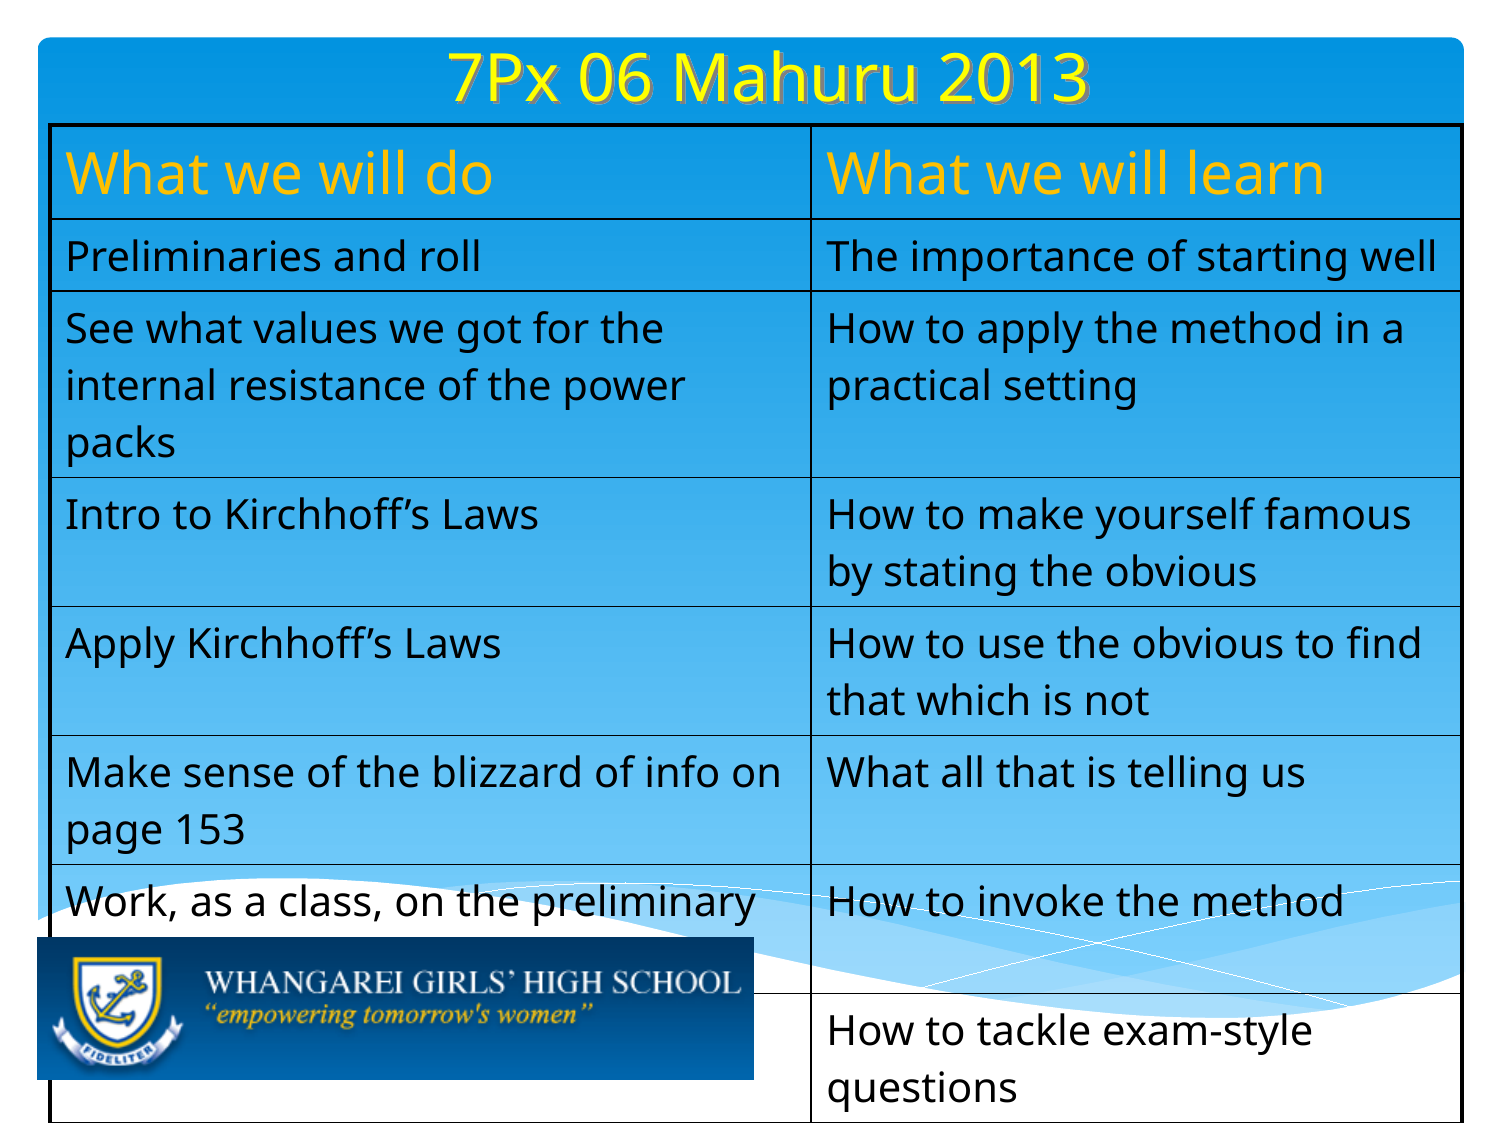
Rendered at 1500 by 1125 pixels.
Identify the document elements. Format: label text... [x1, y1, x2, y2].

table_cell Preliminaries and roll [52, 220, 810, 290]
table_cell Work on Electricity Unit 3 [52, 994, 810, 1122]
table_cell Work, as a class, on the preliminary question on page 154 [52, 865, 810, 993]
table_cell How to tackle exam-style questions [812, 994, 1460, 1122]
table_cell Apply Kirchhoff’s Laws [52, 607, 810, 735]
table_cell How to make yourself famous by stating the obvious [812, 478, 1460, 606]
table_cell How to use the obvious to find that which is not [812, 607, 1460, 735]
text_box 7Px 06 Mahuru 2013 [162, 24, 1375, 123]
table_cell Make sense of the blizzard of info on page 153 [52, 736, 810, 864]
table_header What we will do [52, 127, 810, 218]
table_cell How to invoke the method [812, 865, 1460, 993]
table_header What we will learn [812, 127, 1460, 218]
table_cell See what values we got for the internal resistance of the power packs [52, 292, 810, 477]
picture [37, 937, 754, 1080]
table_cell How to apply the method in a practical setting [812, 292, 1460, 477]
table_cell Intro to Kirchhoff’s Laws [52, 478, 810, 606]
table_cell The importance of starting well [812, 220, 1460, 290]
table_cell What all that is telling us [812, 736, 1460, 864]
